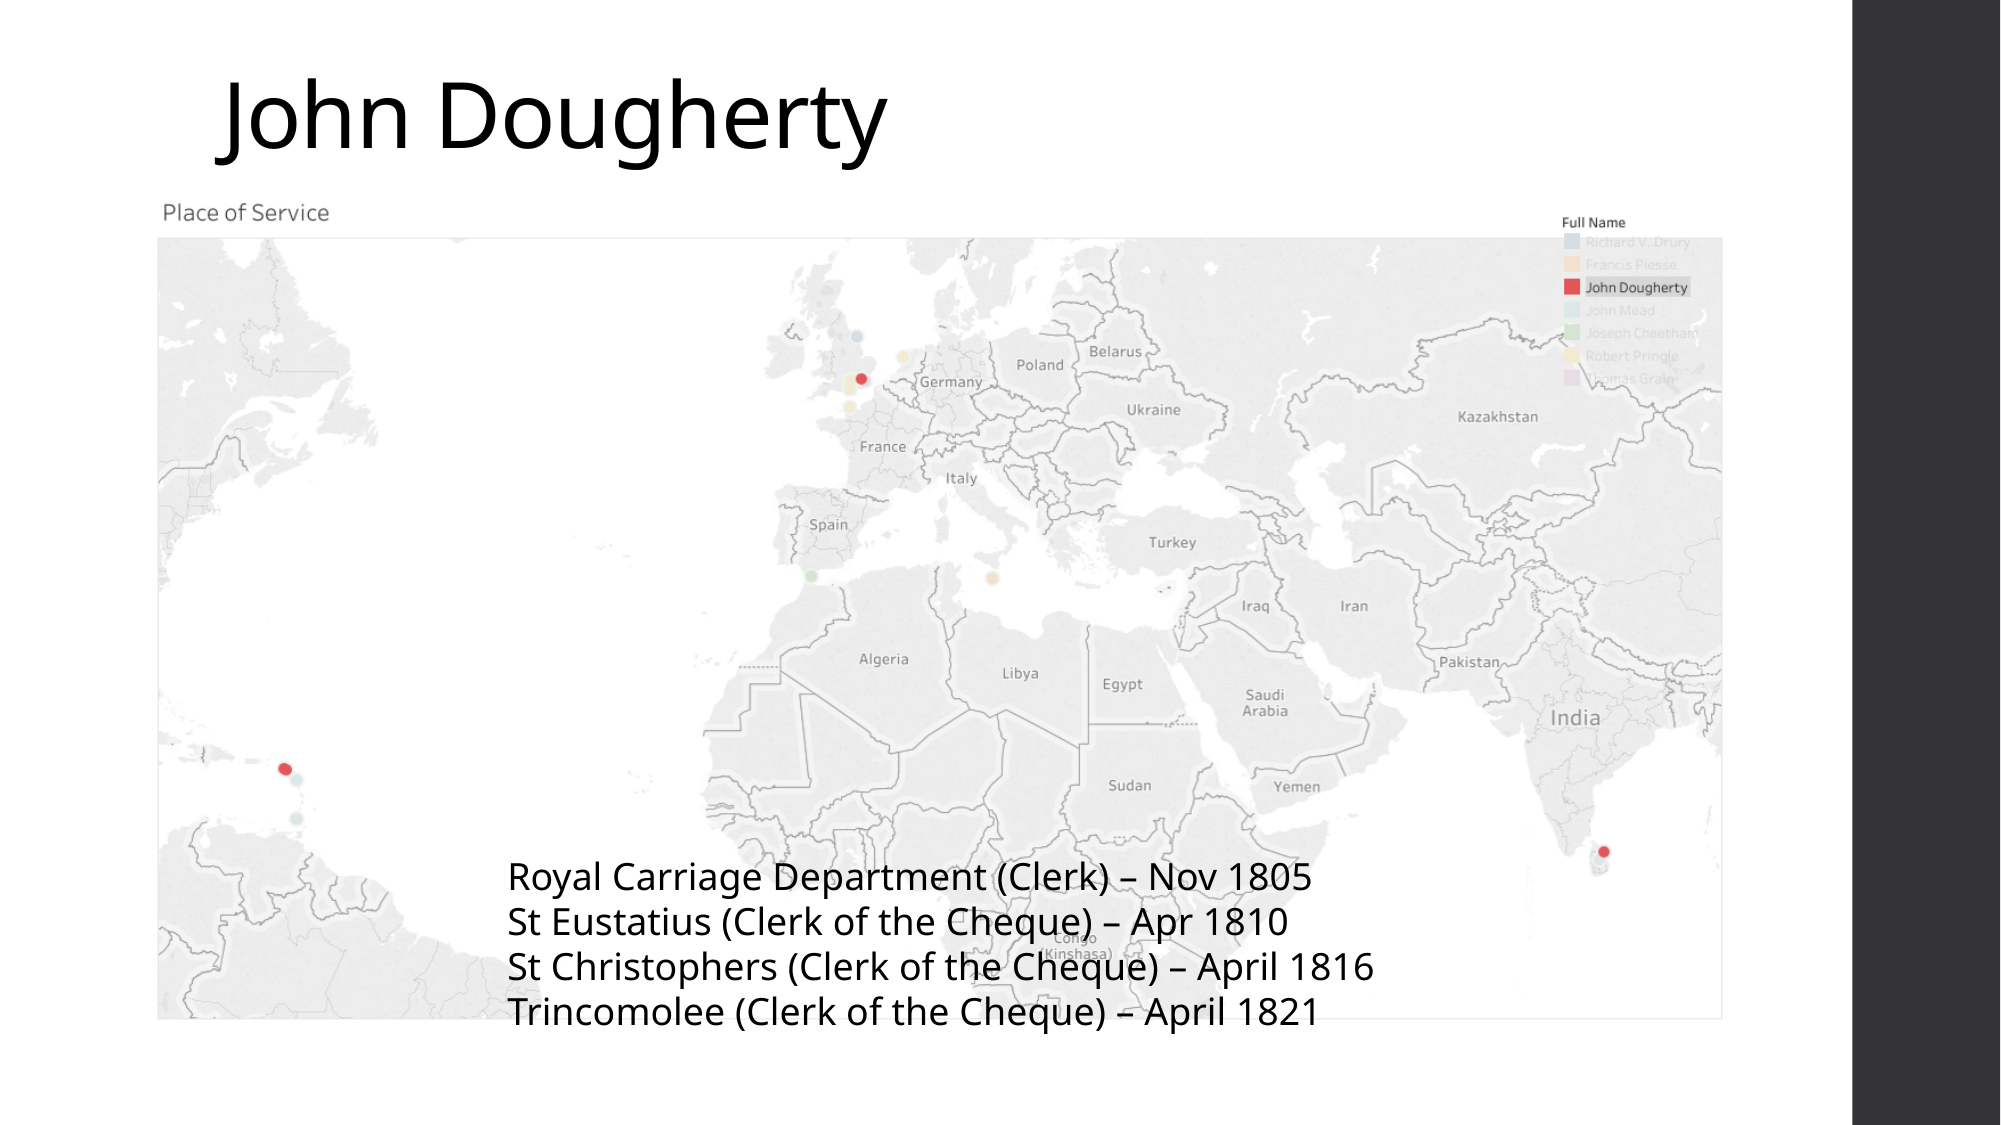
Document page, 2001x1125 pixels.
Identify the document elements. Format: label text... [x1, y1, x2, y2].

title John Dougherty [206, 60, 1797, 176]
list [144, 175, 1735, 1032]
